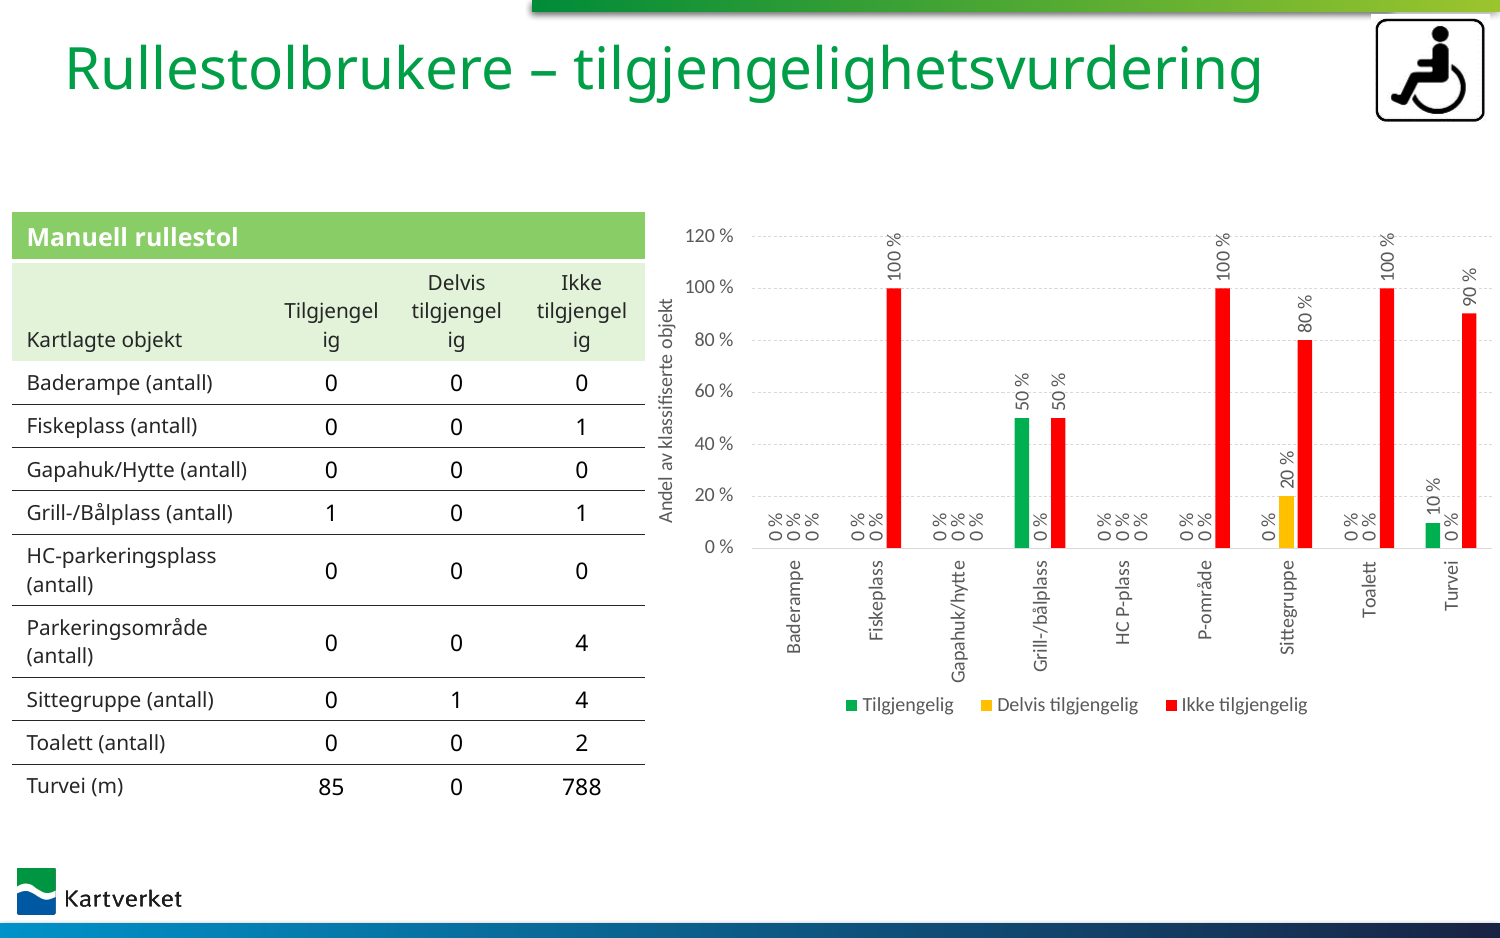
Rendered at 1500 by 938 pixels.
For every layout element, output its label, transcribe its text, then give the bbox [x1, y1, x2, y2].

table_cell 0 [269, 535, 394, 605]
table_cell 1 [269, 491, 394, 534]
picture [1371, 13, 1491, 127]
table_cell 0 [394, 448, 519, 490]
table_cell Tilgjengelig [269, 263, 394, 361]
table_cell 0 [519, 448, 638, 490]
table_cell 0 [394, 721, 519, 764]
table_cell 788 [519, 765, 645, 807]
table_cell 0 [394, 535, 519, 605]
table_cell 0 [269, 678, 394, 720]
table_cell 0 [394, 606, 519, 677]
table_cell Baderampe (antall) [12, 361, 269, 404]
table_cell 2 [519, 721, 645, 764]
table_cell 4 [519, 606, 638, 677]
table_cell 0 [394, 491, 519, 534]
table_cell 1 [519, 491, 638, 534]
table_cell 85 [269, 765, 394, 807]
table_cell 0 [269, 405, 394, 447]
table_cell Delvis tilgjengelig [394, 263, 519, 361]
table_cell 0 [519, 361, 638, 404]
table_cell 0 [394, 361, 519, 404]
table_cell HC-parkeringsplass (antall) [12, 535, 269, 605]
table_cell 0 [269, 721, 394, 764]
table_cell Fiskeplass (antall) [12, 405, 269, 447]
table_cell Parkeringsområde (antall) [12, 606, 269, 677]
table_header Manuell rullestol [12, 212, 645, 259]
table_cell 0 [269, 448, 394, 490]
text_box Rullestolbrukere – tilgjengelighetsvurdering [49, 12, 1372, 109]
table_cell 0 [269, 361, 394, 404]
table_cell 4 [519, 678, 638, 720]
table_cell 1 [394, 678, 519, 720]
table_cell Grill-/Bålplass (antall) [12, 491, 269, 534]
table_cell 0 [394, 765, 519, 807]
table_cell Turvei (m) [12, 765, 269, 807]
table_cell 1 [519, 405, 638, 447]
table_cell Ikke tilgjengelig [519, 263, 638, 361]
table_cell Toalett (antall) [12, 721, 269, 764]
table_cell 0 [269, 606, 394, 677]
table_cell 0 [394, 405, 519, 447]
table_cell Gapahuk/Hytte (antall) [12, 448, 269, 490]
table_cell Sittegruppe (antall) [12, 678, 269, 720]
picture [643, 218, 1500, 728]
table_cell 0 [519, 535, 638, 605]
table_cell Kartlagte objekt [12, 263, 269, 361]
